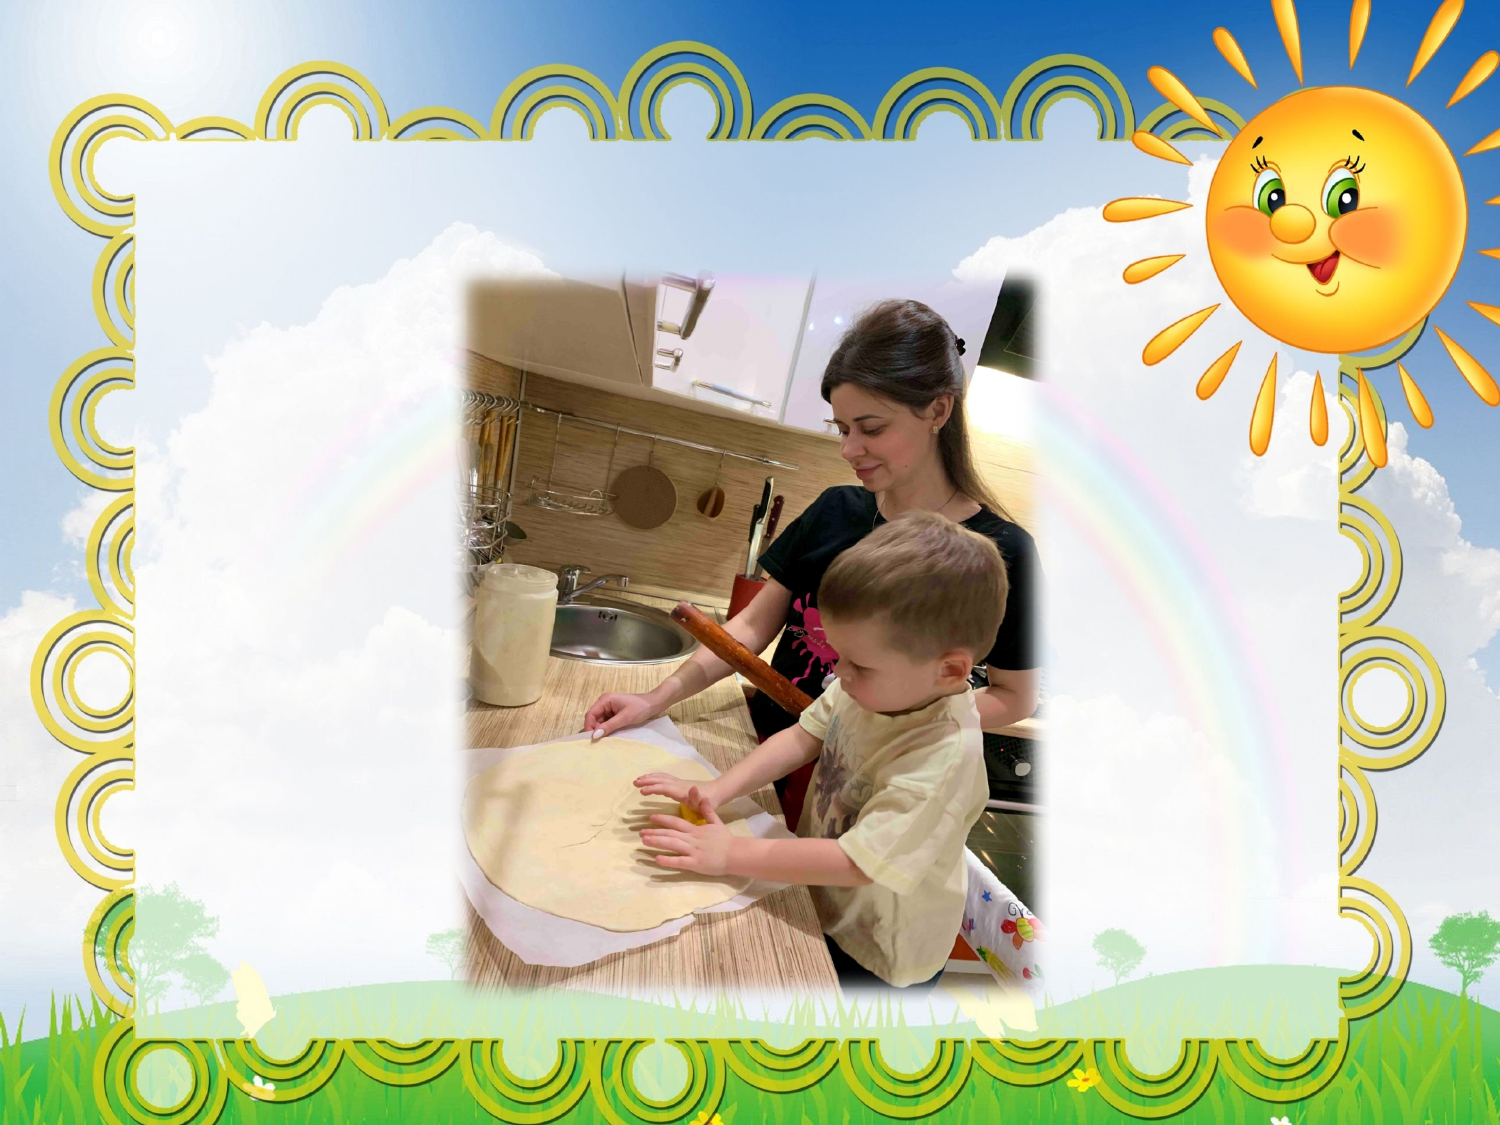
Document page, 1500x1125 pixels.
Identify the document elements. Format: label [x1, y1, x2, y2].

picture [0, 0, 1500, 1125]
list [449, 262, 1051, 1006]
